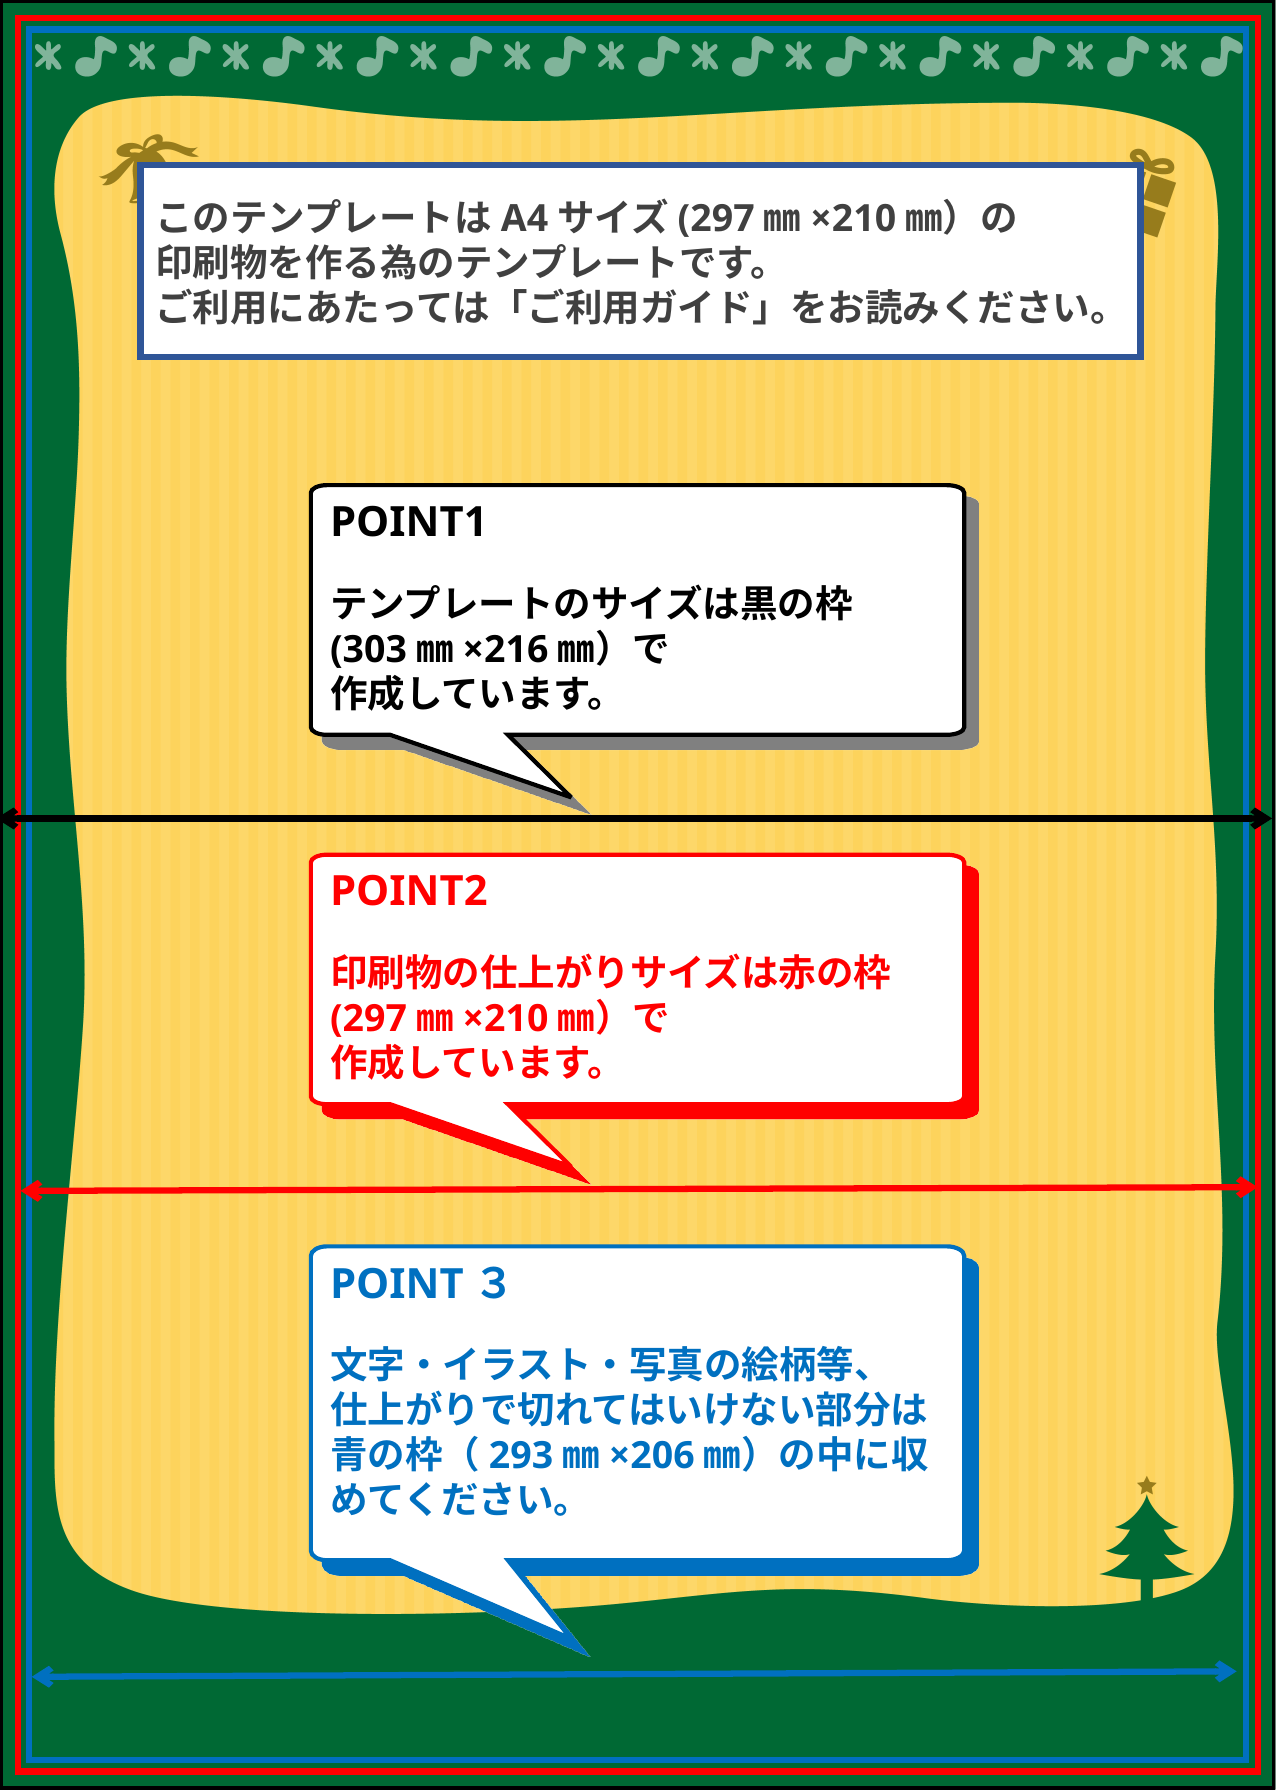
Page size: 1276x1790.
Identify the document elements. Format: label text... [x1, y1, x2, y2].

text_box [0, 0, 1276, 1790]
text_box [20, 1187, 1258, 1191]
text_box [31, 1671, 1237, 1677]
text_box このテンプレートはA4サイズ(297㎜×210㎜）の 印刷物を作る為のテンプレートです。 ご利用にあたっては「ご利用ガイド」をお読みください。 [140, 164, 1142, 358]
text_box [17, 822, 1259, 1773]
text_box [28, 822, 1247, 1187]
text_box POINT３ 文字・イラスト・写真の絵柄等、 仕上がりで切れてはいけない部分は 青の枠（293㎜×206㎜）の中に収めてください。 [310, 1246, 965, 1639]
text_box POINT1 テンプレートのサイズは黒の枠 (303㎜×216㎜）で 作成しています。 [310, 485, 965, 798]
text_box [28, 1191, 1247, 1761]
text_box POINT2 印刷物の仕上がりサイズは赤の枠(297㎜×210㎜）で 作成しています。 [310, 854, 965, 1167]
text_box [17, 17, 1259, 815]
text_box [28, 28, 1247, 815]
